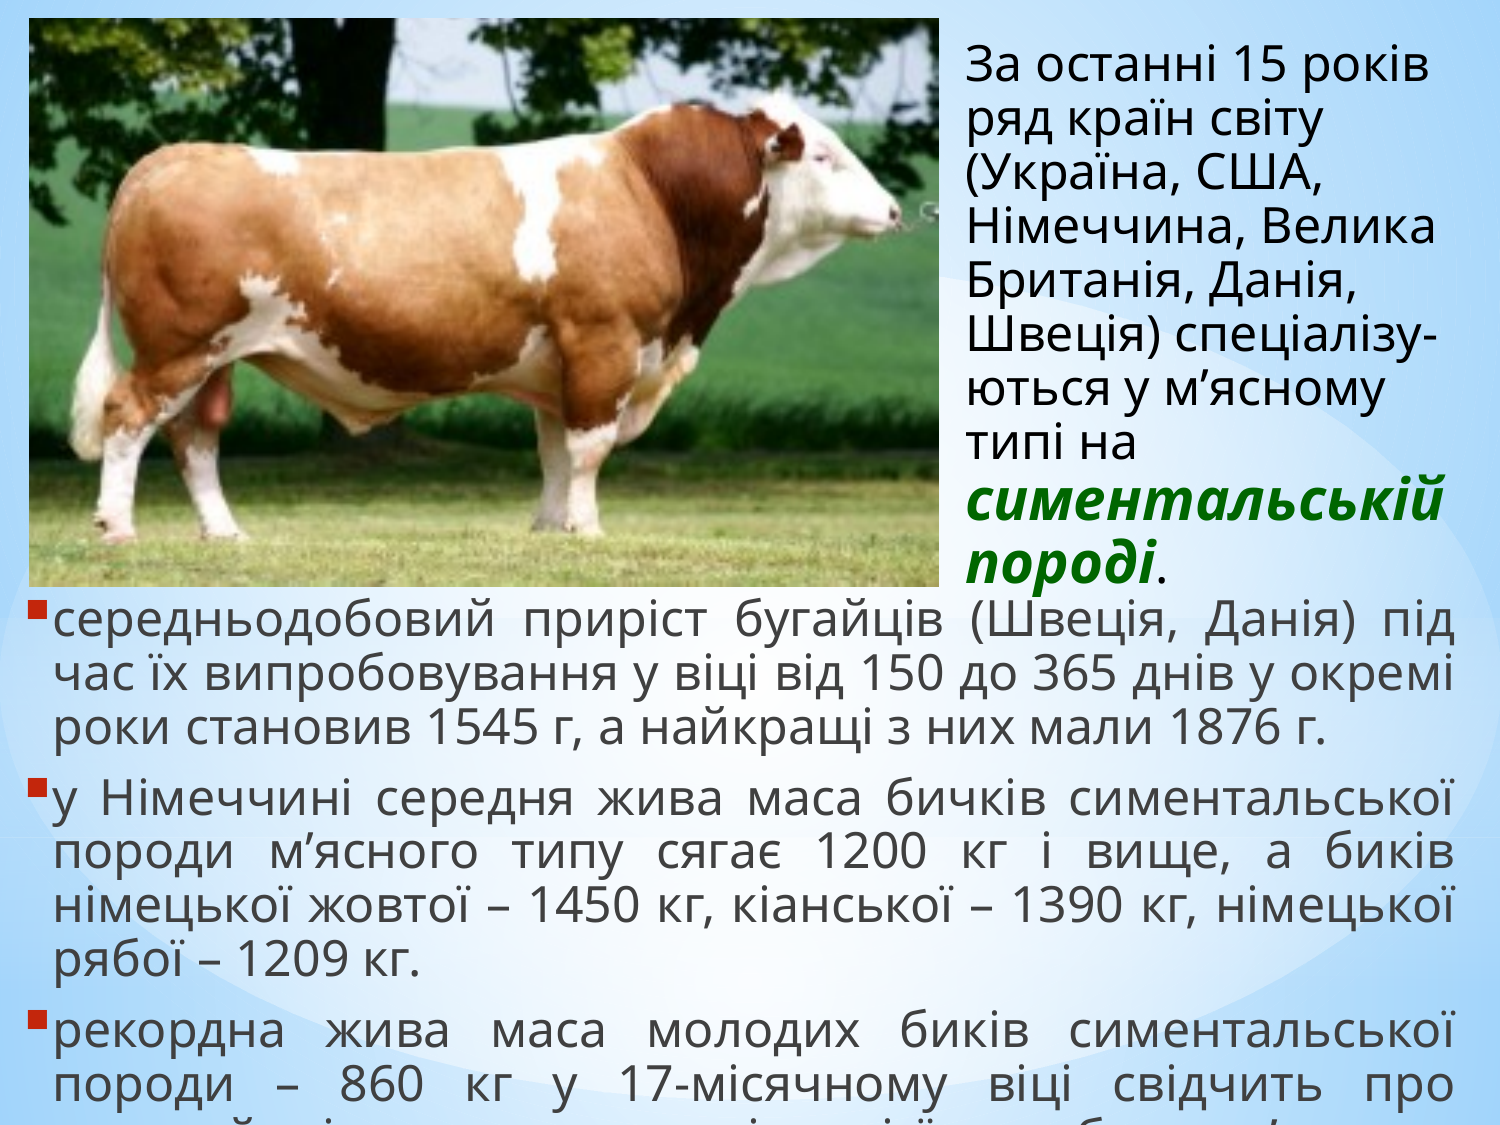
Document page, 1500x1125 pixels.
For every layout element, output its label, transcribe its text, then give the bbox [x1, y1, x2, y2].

picture [29, 18, 940, 587]
text_box За останні 15 років ряд країн світу (Україна, США, Німеччина, Велика Британія, Данія, Швеція) спеціалізу-ються у м’ясному типі на симентальській породі. [950, 30, 1483, 604]
list середньодобовий приріст бугайців (Швеція, Данія) під час їх випробовування у віці від 150 до 365 днів у окремі роки становив 1545 г, а найкращі з них мали 1876 г. у Німеччині середня жива маса бичків симентальської породи м’ясного типу сягає 1200 кг і вище, а биків німецької жовтої – 1450 кг, кіанської – 1390 кг, німецької рябої – 1209 кг. рекордна жива маса молодих биків симентальської породи – 860 кг у 17-місячному віці свідчить про високий рівень та потенціал цієї худоби в м’ясному напрямку. [0, 586, 1471, 1090]
